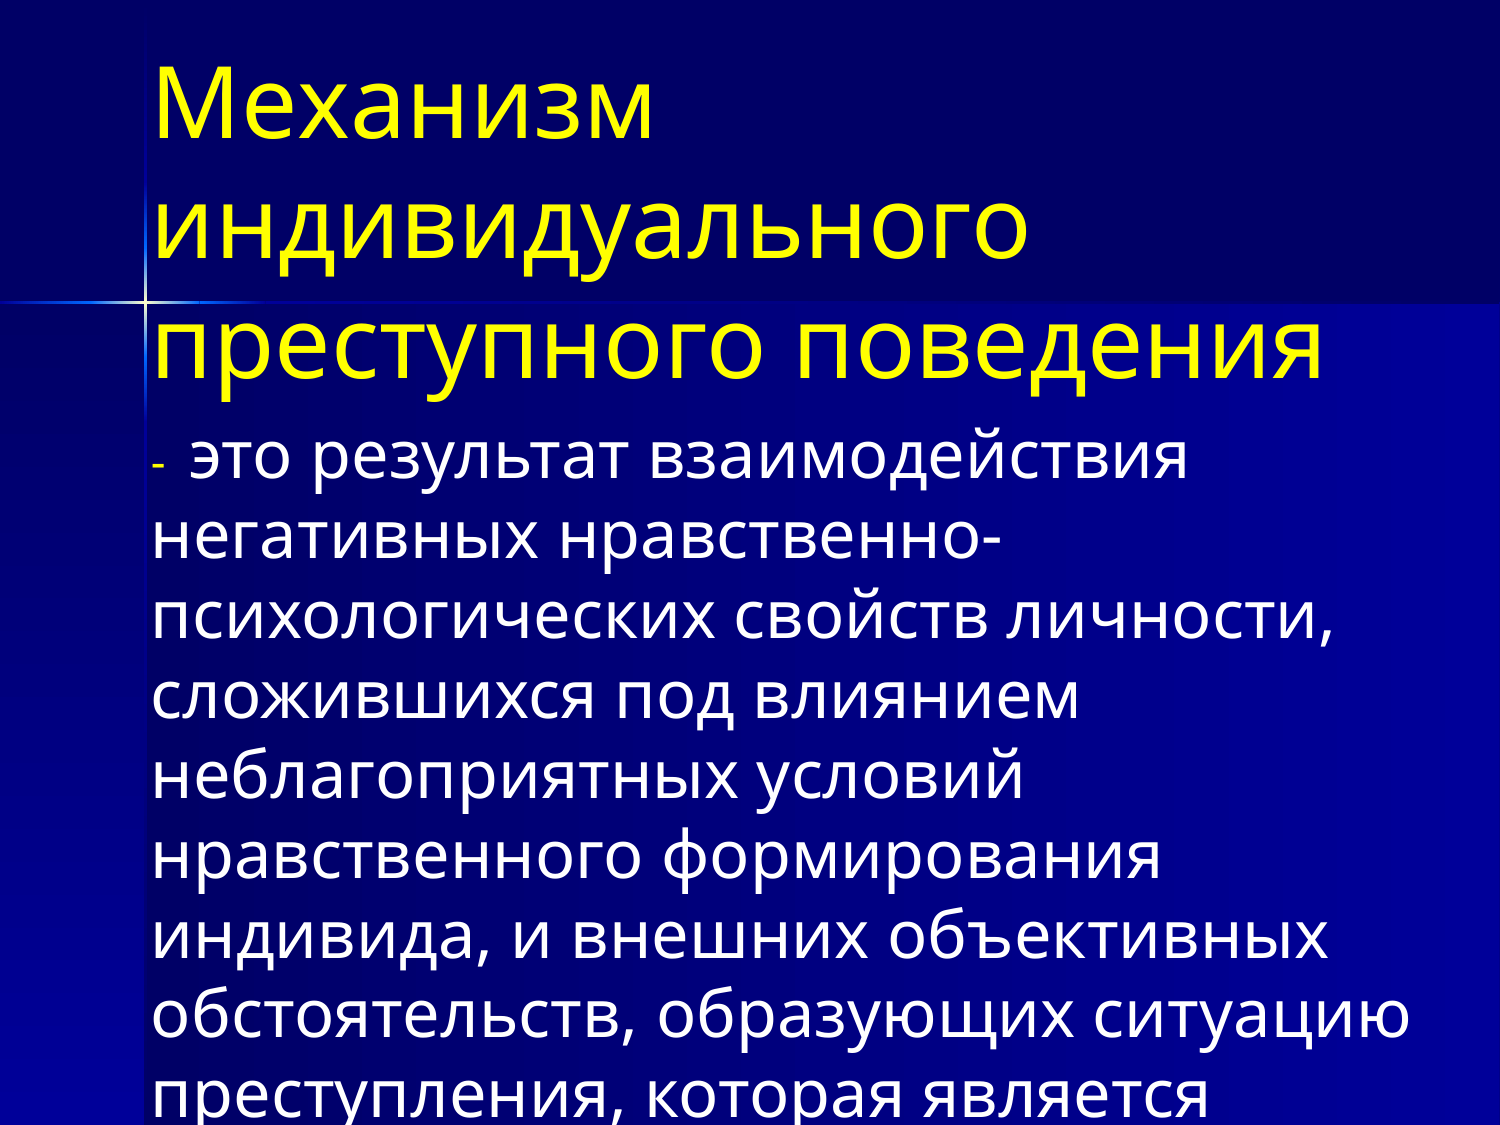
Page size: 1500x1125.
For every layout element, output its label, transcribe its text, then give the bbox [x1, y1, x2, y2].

subtitle Механизм индивидуального преступного поведения - это результат взаимодействия негативных нравственно-психологических свойств личности, сложившихся под влиянием неблагоприятных условий нравственного формирования индивида, и внешних объективных обстоятельств, образующих ситуацию преступления, которая является криминогенной [135, 30, 1500, 1125]
